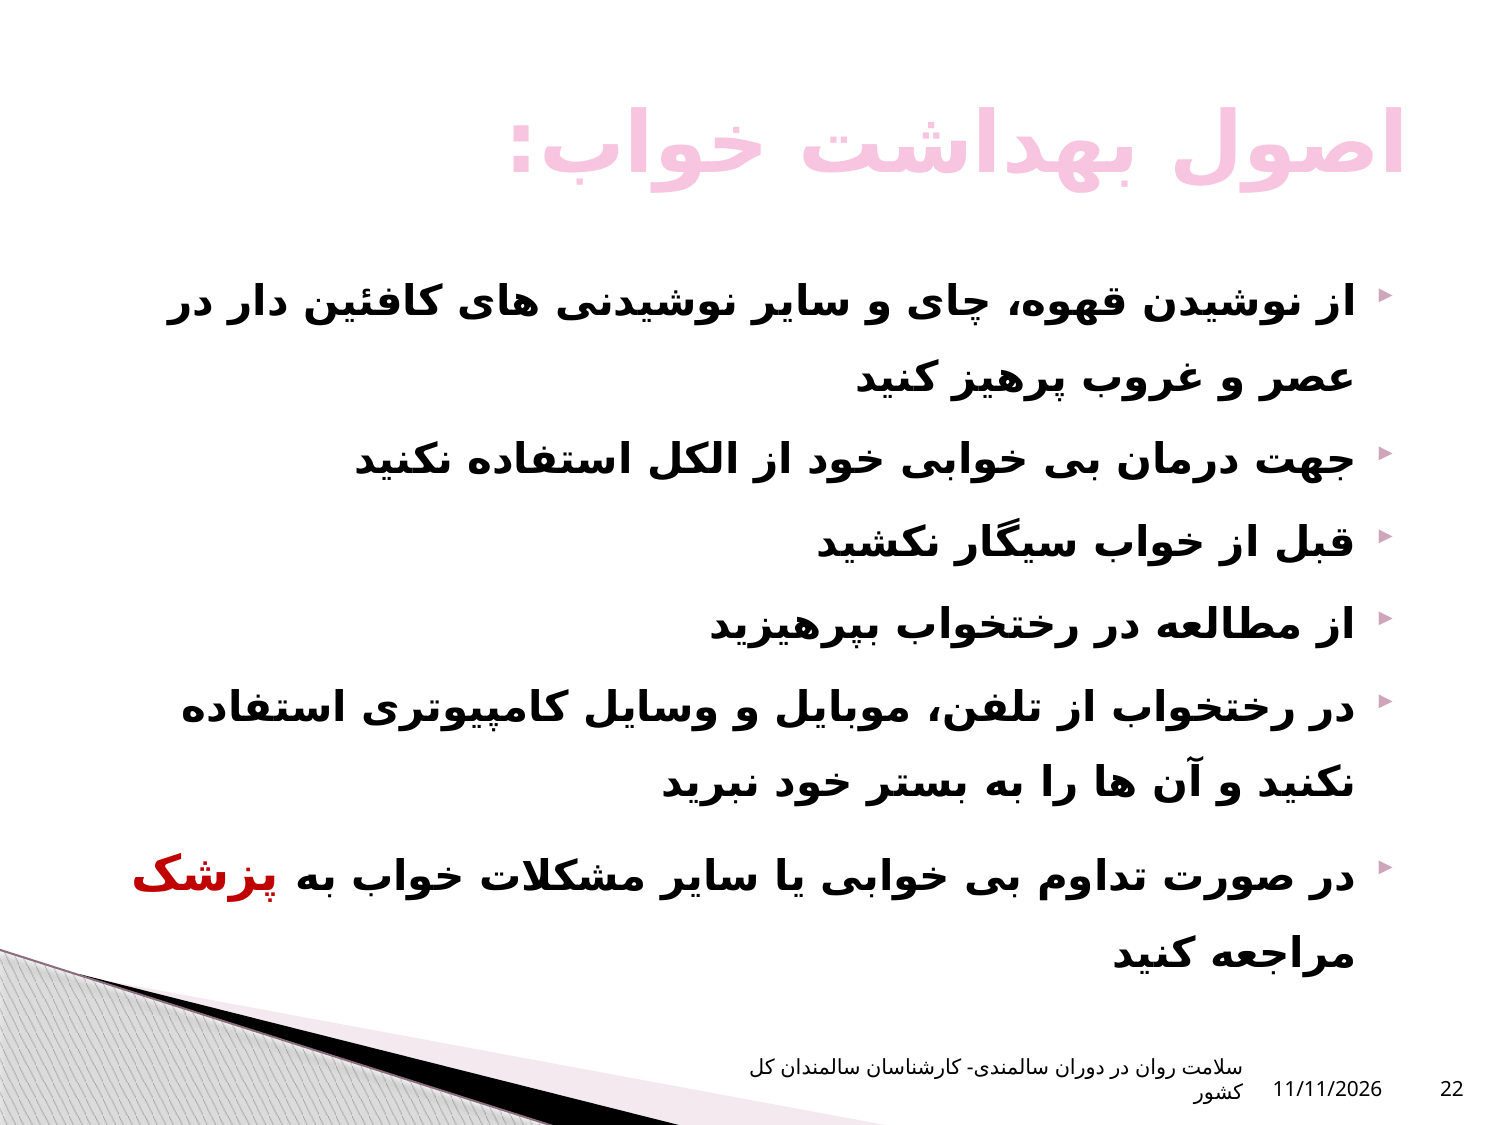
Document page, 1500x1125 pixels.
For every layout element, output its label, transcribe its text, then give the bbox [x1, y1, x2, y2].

list از نوشیدن قهوه، چای و سایر نوشیدنی های کافئین دار در عصر و غروب پرهیز کنید جهت درمان بی خوابی خود از الکل استفاده نکنید قبل از خواب سیگار نکشید از مطالعه در رختخواب بپرهیزید در رختخواب از تلفن، موبایل و وسایل کامپیوتری استفاده نکنید و آن ها را به بستر خود نبرید در صورت تداوم بی خوابی یا سایر مشکلات خواب به پزشک مراجعه کنید [75, 241, 1422, 986]
title اصول بهداشت خواب: [75, 45, 1425, 233]
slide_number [1258, 1051, 1418, 1112]
slide_number 22 [1418, 1051, 1479, 1112]
footer سلامت روان در دوران سالمندی- کارشناسان سالمندان کل کشور [718, 1051, 1258, 1112]
